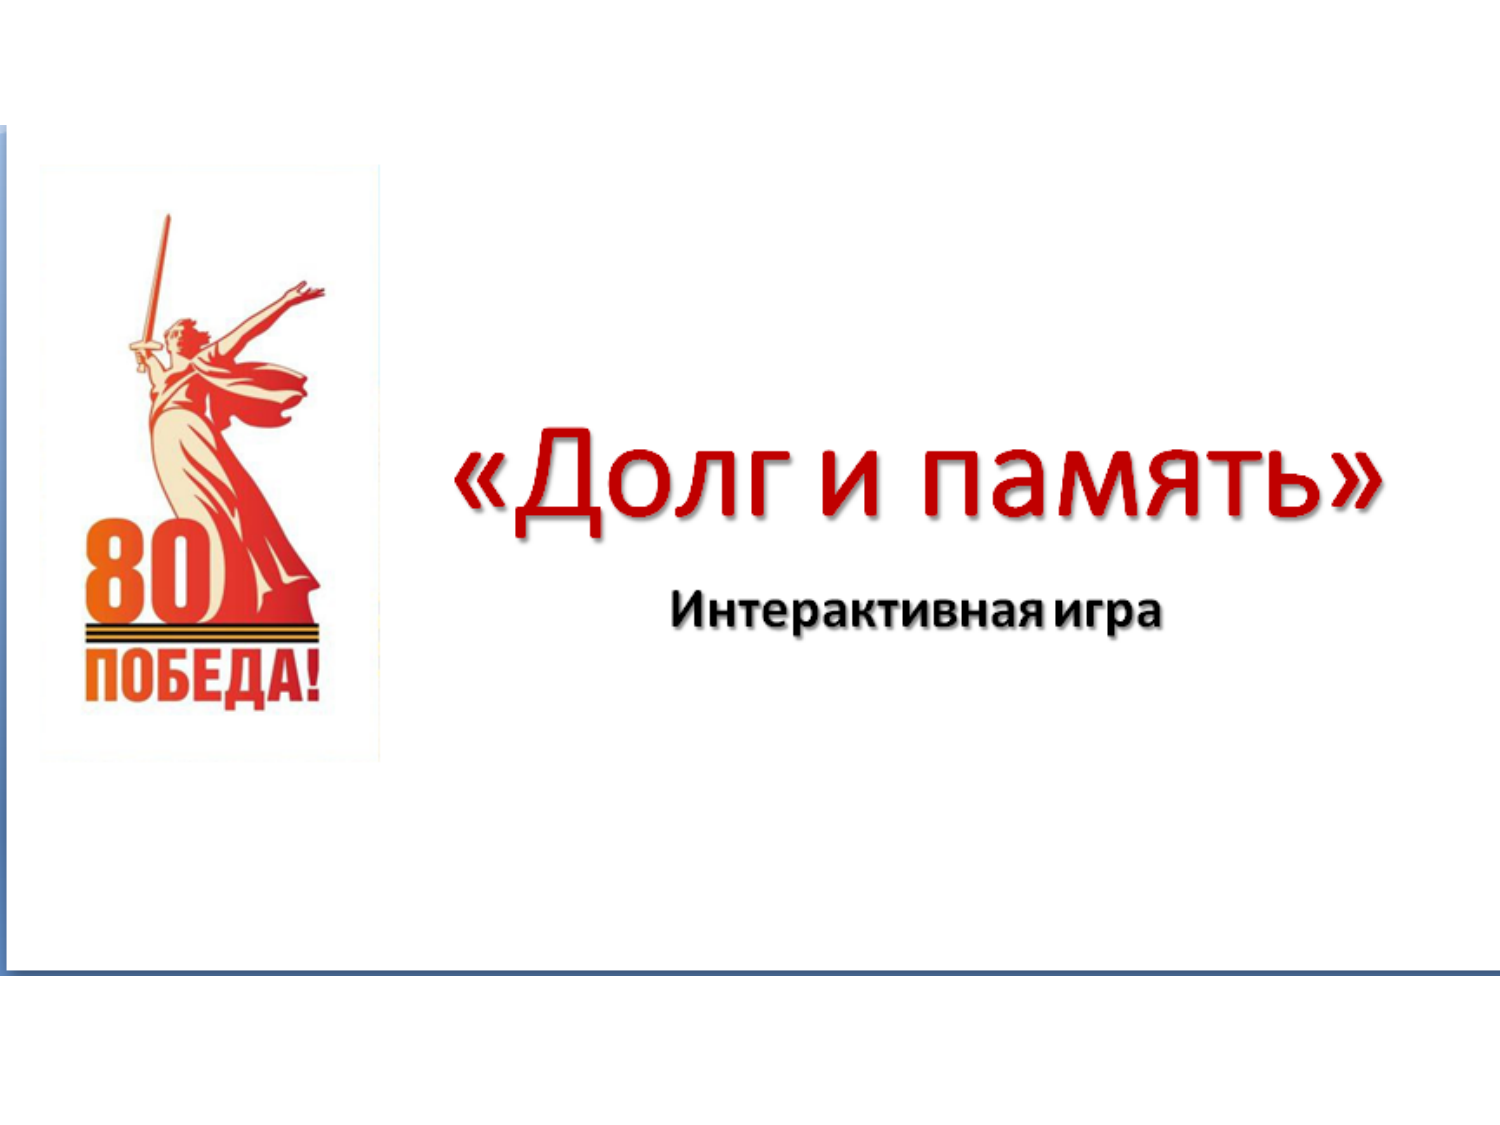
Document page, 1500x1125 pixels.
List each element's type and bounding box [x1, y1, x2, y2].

list [0, 125, 1500, 977]
